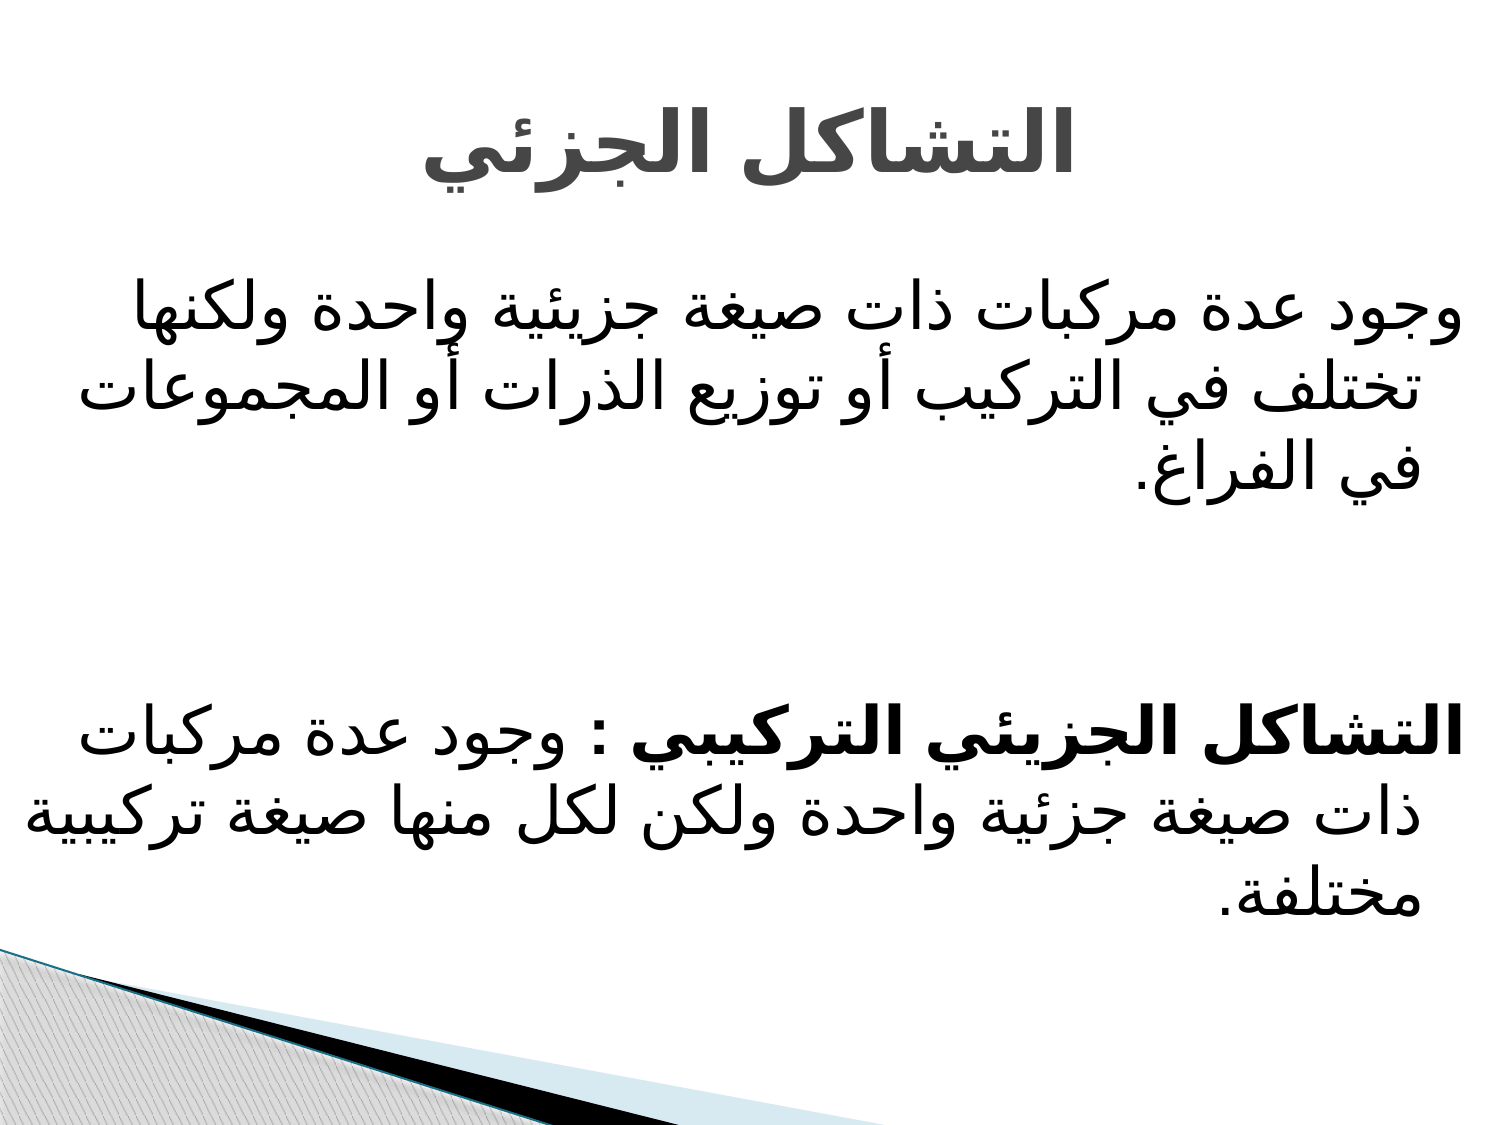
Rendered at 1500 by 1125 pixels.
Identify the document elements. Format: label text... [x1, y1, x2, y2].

title التشاكل الجزئي [75, 45, 1425, 233]
list وجود عدة مركبات ذات صيغة جزيئية واحدة ولكنها تختلف في التركيب أو توزيع الذرات أو المجموعات في الفراغ. التشاكل الجزيئي التركيبي : وجود عدة مركبات ذات صيغة جزئية واحدة ولكن لكل منها صيغة تركيبية مختلفة. [0, 255, 1500, 1059]
